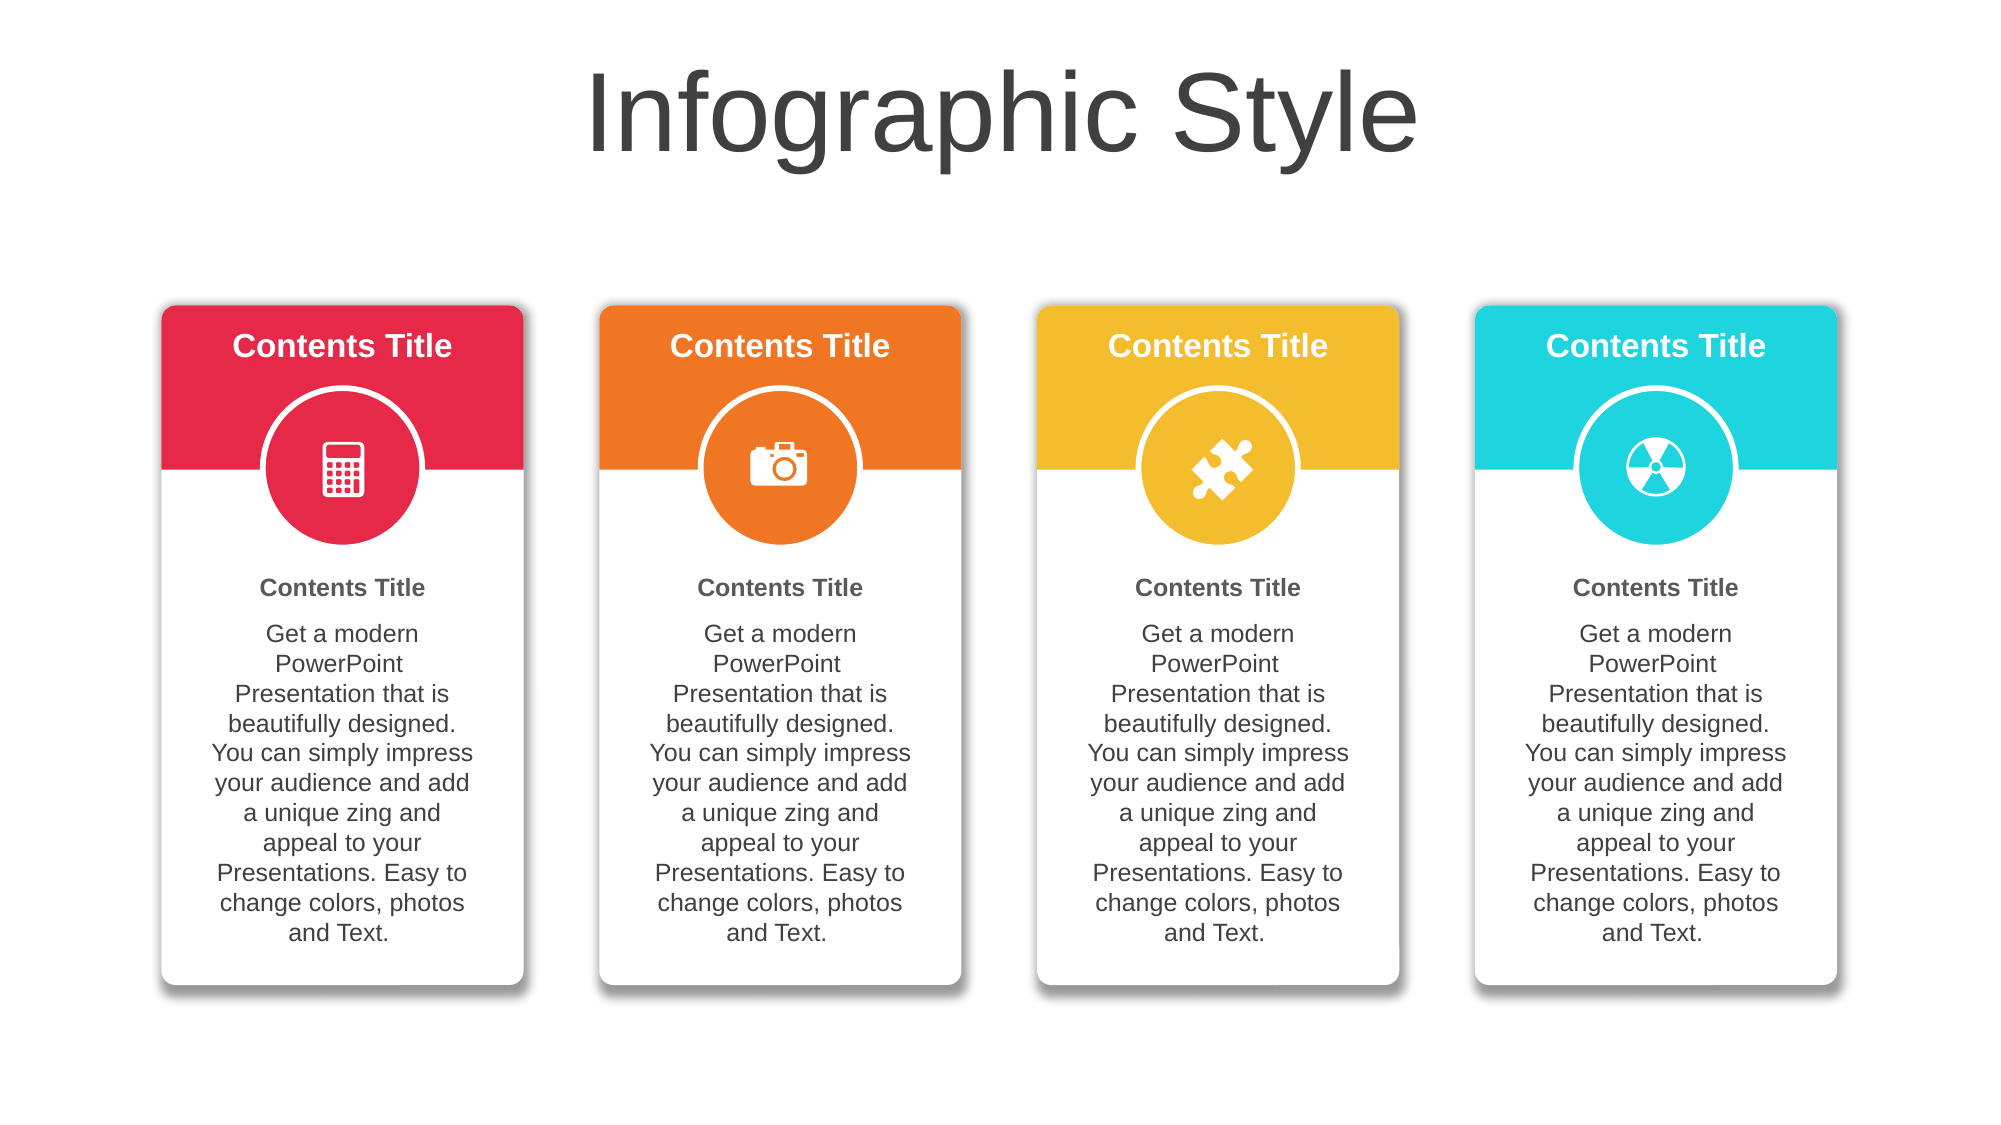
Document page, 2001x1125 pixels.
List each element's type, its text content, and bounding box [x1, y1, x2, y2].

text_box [161, 305, 524, 986]
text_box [632, 563, 929, 959]
list Infographic Style [53, 55, 1952, 175]
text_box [1474, 305, 1838, 986]
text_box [1070, 563, 1367, 959]
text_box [1037, 305, 1400, 986]
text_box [194, 563, 491, 959]
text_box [599, 305, 962, 986]
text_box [1508, 563, 1804, 959]
